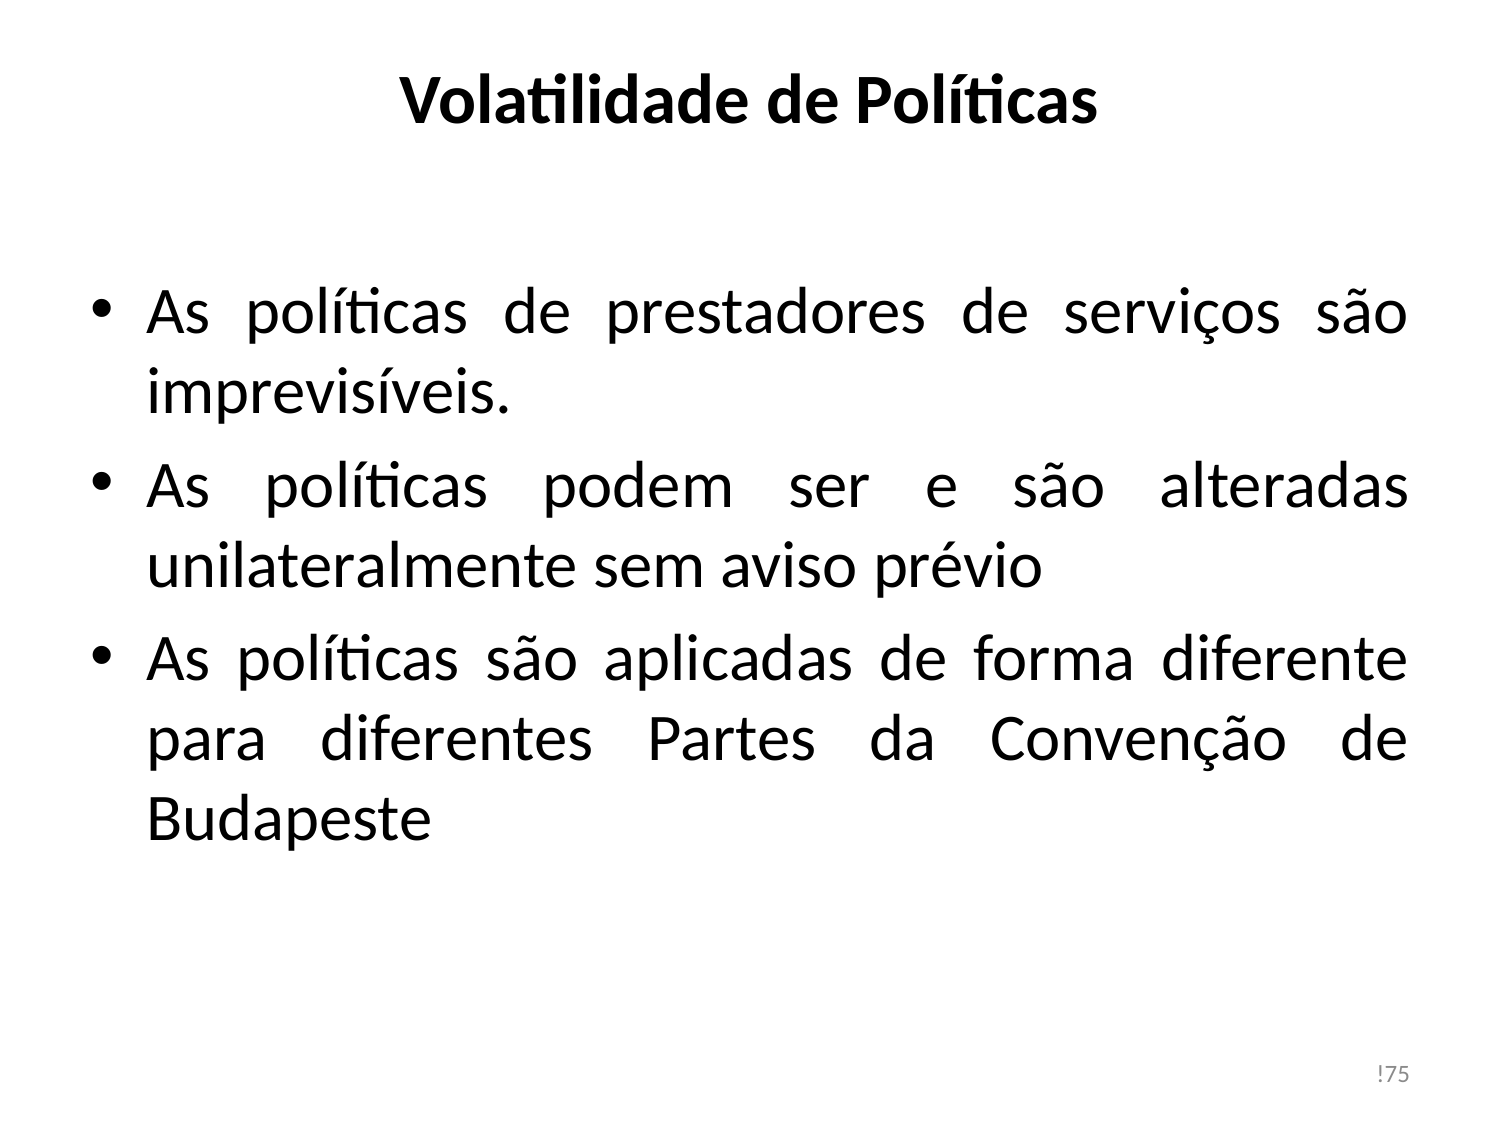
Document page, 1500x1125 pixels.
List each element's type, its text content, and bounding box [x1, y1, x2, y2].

slide_number !75 [1074, 1042, 1425, 1103]
title Volatilidade de Políticas [75, 45, 1425, 233]
list As políticas de prestadores de serviços são imprevisíveis. As políticas podem ser e são alteradas unilateralmente sem aviso prévio As políticas são aplicadas de forma diferente para diferentes Partes da Convenção de Budapeste [75, 259, 1425, 1073]
